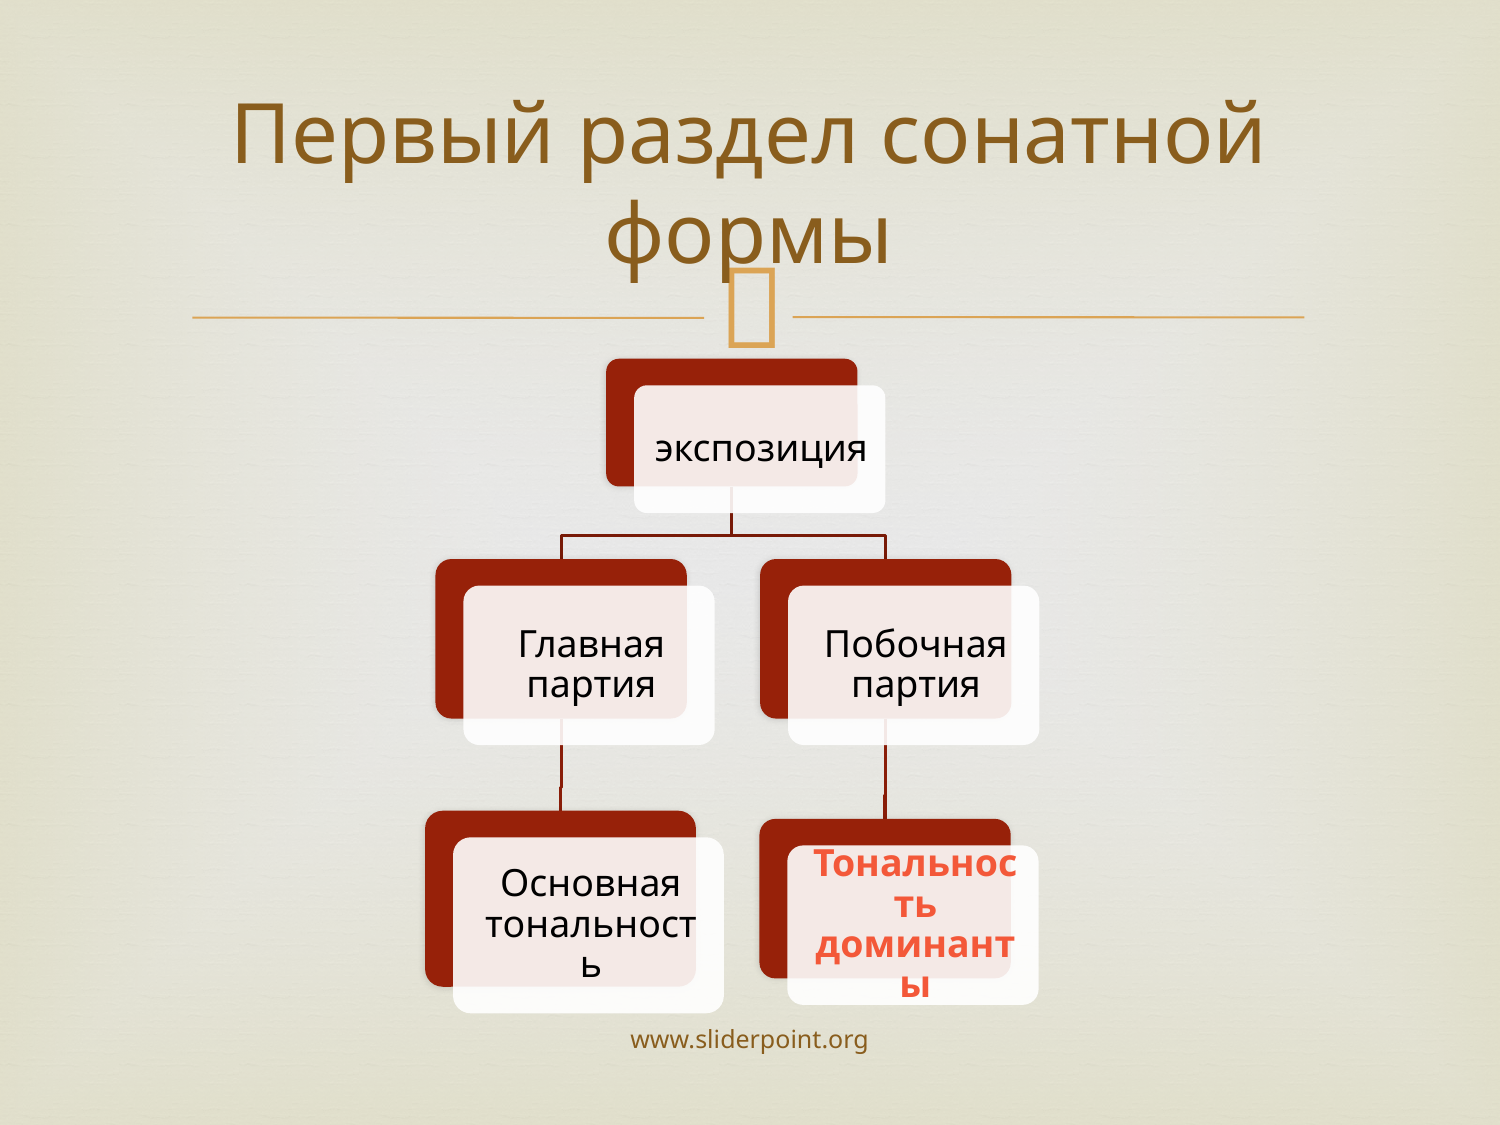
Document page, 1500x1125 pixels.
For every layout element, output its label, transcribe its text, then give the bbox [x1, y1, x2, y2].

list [99, 384, 1372, 1023]
title Первый раздел сонатной формы [112, 93, 1386, 267]
footer www.sliderpoint.org [512, 1033, 988, 1071]
